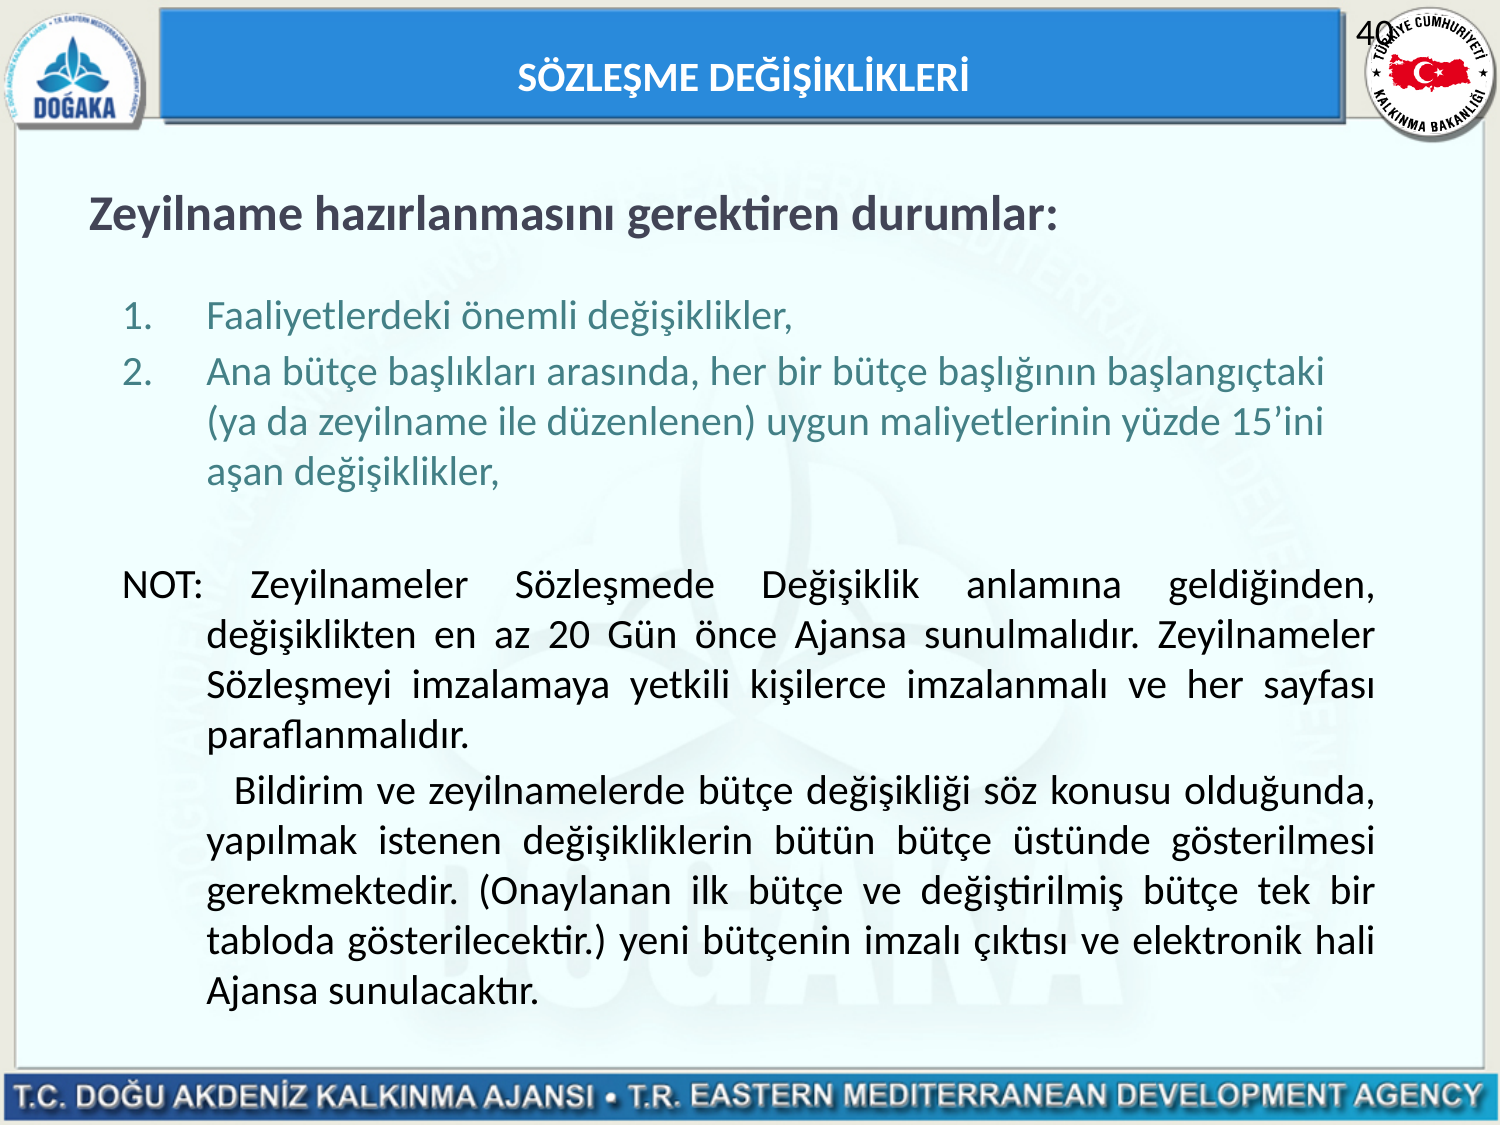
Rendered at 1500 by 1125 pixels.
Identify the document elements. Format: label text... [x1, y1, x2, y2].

list Faaliyetlerdeki önemli değişiklikler, Ana bütçe başlıkları arasında, her bir bütçe başlığının başlangıçtaki (ya da zeyilname ile düzenlenen) uygun maliyetlerinin yüzde 15’ini aşan değişiklikler, NOT: Zeyilnameler Sözleşmede Değişiklik anlamına geldiğinden, değişiklikten en az 20 Gün önce Ajansa sunulmalıdır. Zeyilnameler Sözleşmeyi imzalamaya yetkili kişilerce imzalanmalı ve her sayfası paraflanmalıdır. Bildirim ve zeyilnamelerde bütçe değişikliği söz konusu olduğunda, yapılmak istenen değişikliklerin bütün bütçe üstünde gösterilmesi gerekmektedir. (Onaylanan ilk bütçe ve değiştirilmiş bütçe tek bir tabloda gösterilecektir.) yeni bütçenin imzalı çıktısı ve elektronik hali Ajansa sunulacaktır. [41, 255, 1392, 1047]
slide_number 40 [1340, 0, 1466, 61]
title Zeyilname hazırlanmasını gerektiren durumlar: [75, 172, 1425, 363]
text_box SÖZLEŞME DEĞİŞİKLİKLERİ [312, 0, 1176, 149]
picture [0, 0, 1500, 1125]
